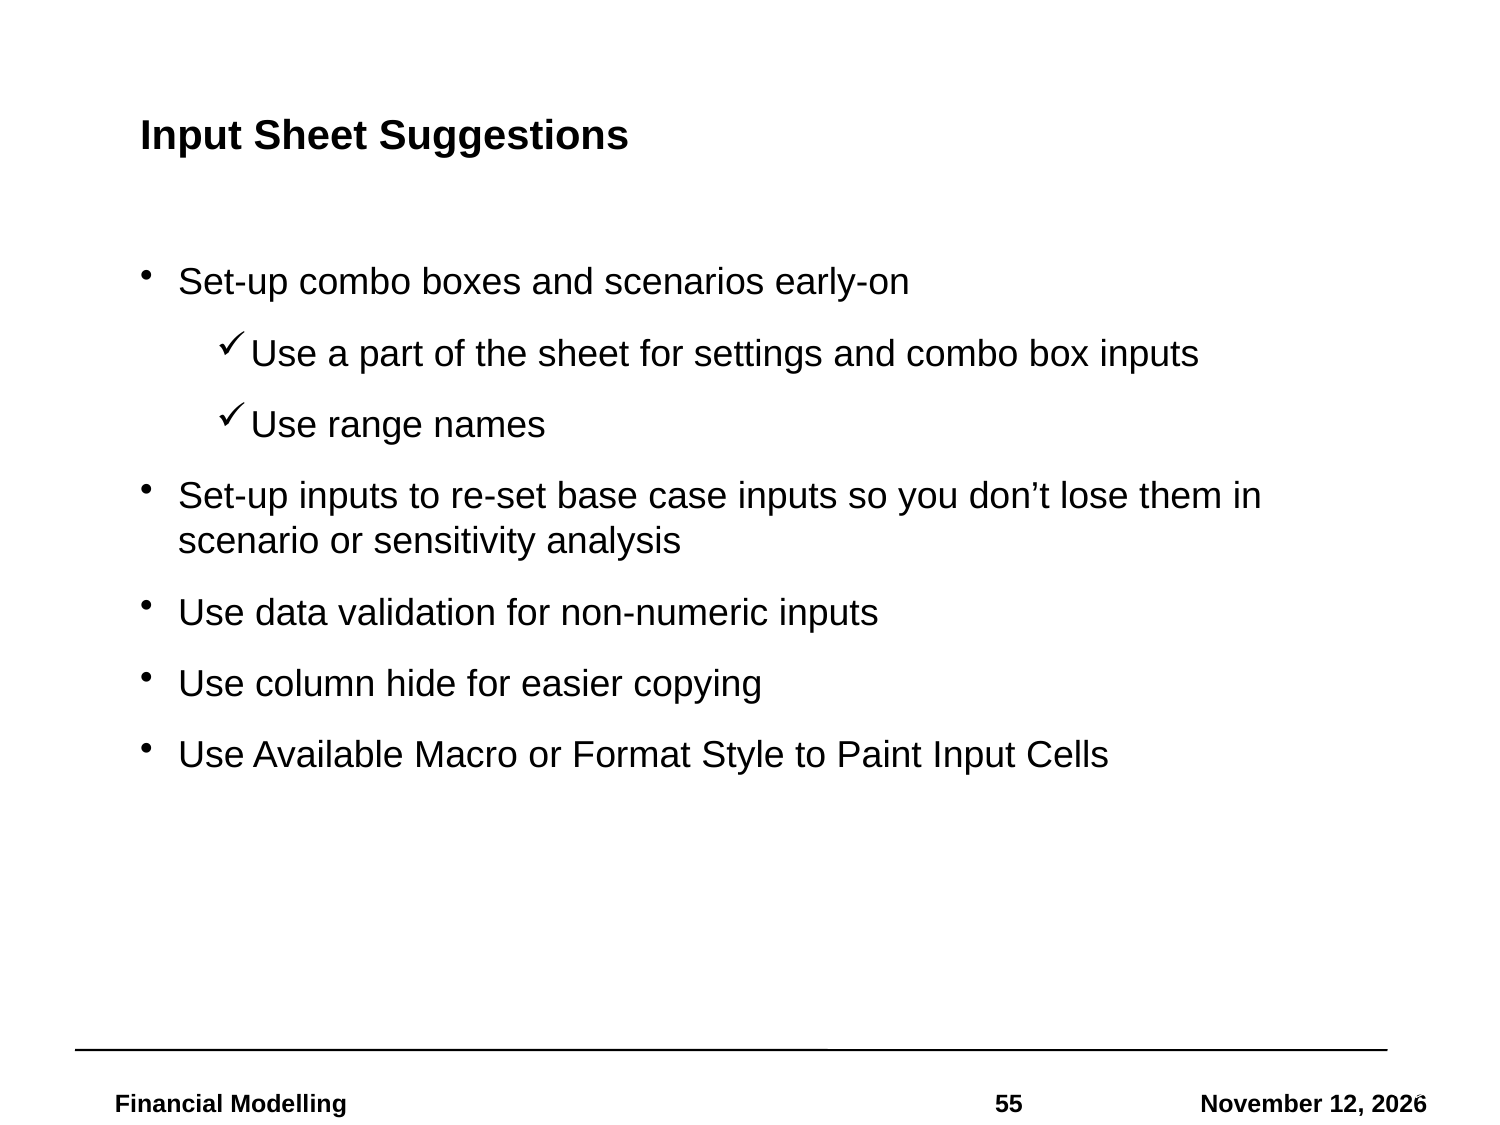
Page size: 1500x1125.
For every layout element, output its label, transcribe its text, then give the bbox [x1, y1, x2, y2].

title Input Sheet Suggestions [124, 99, 1413, 226]
list Set-up combo boxes and scenarios early-on Use a part of the sheet for settings and combo box inputs Use range names Set-up inputs to re-set base case inputs so you don’t lose them in scenario or sensitivity analysis Use data validation for non-numeric inputs Use column hide for easier copying Use Available Macro or Format Style to Paint Input Cells [124, 249, 1413, 1001]
